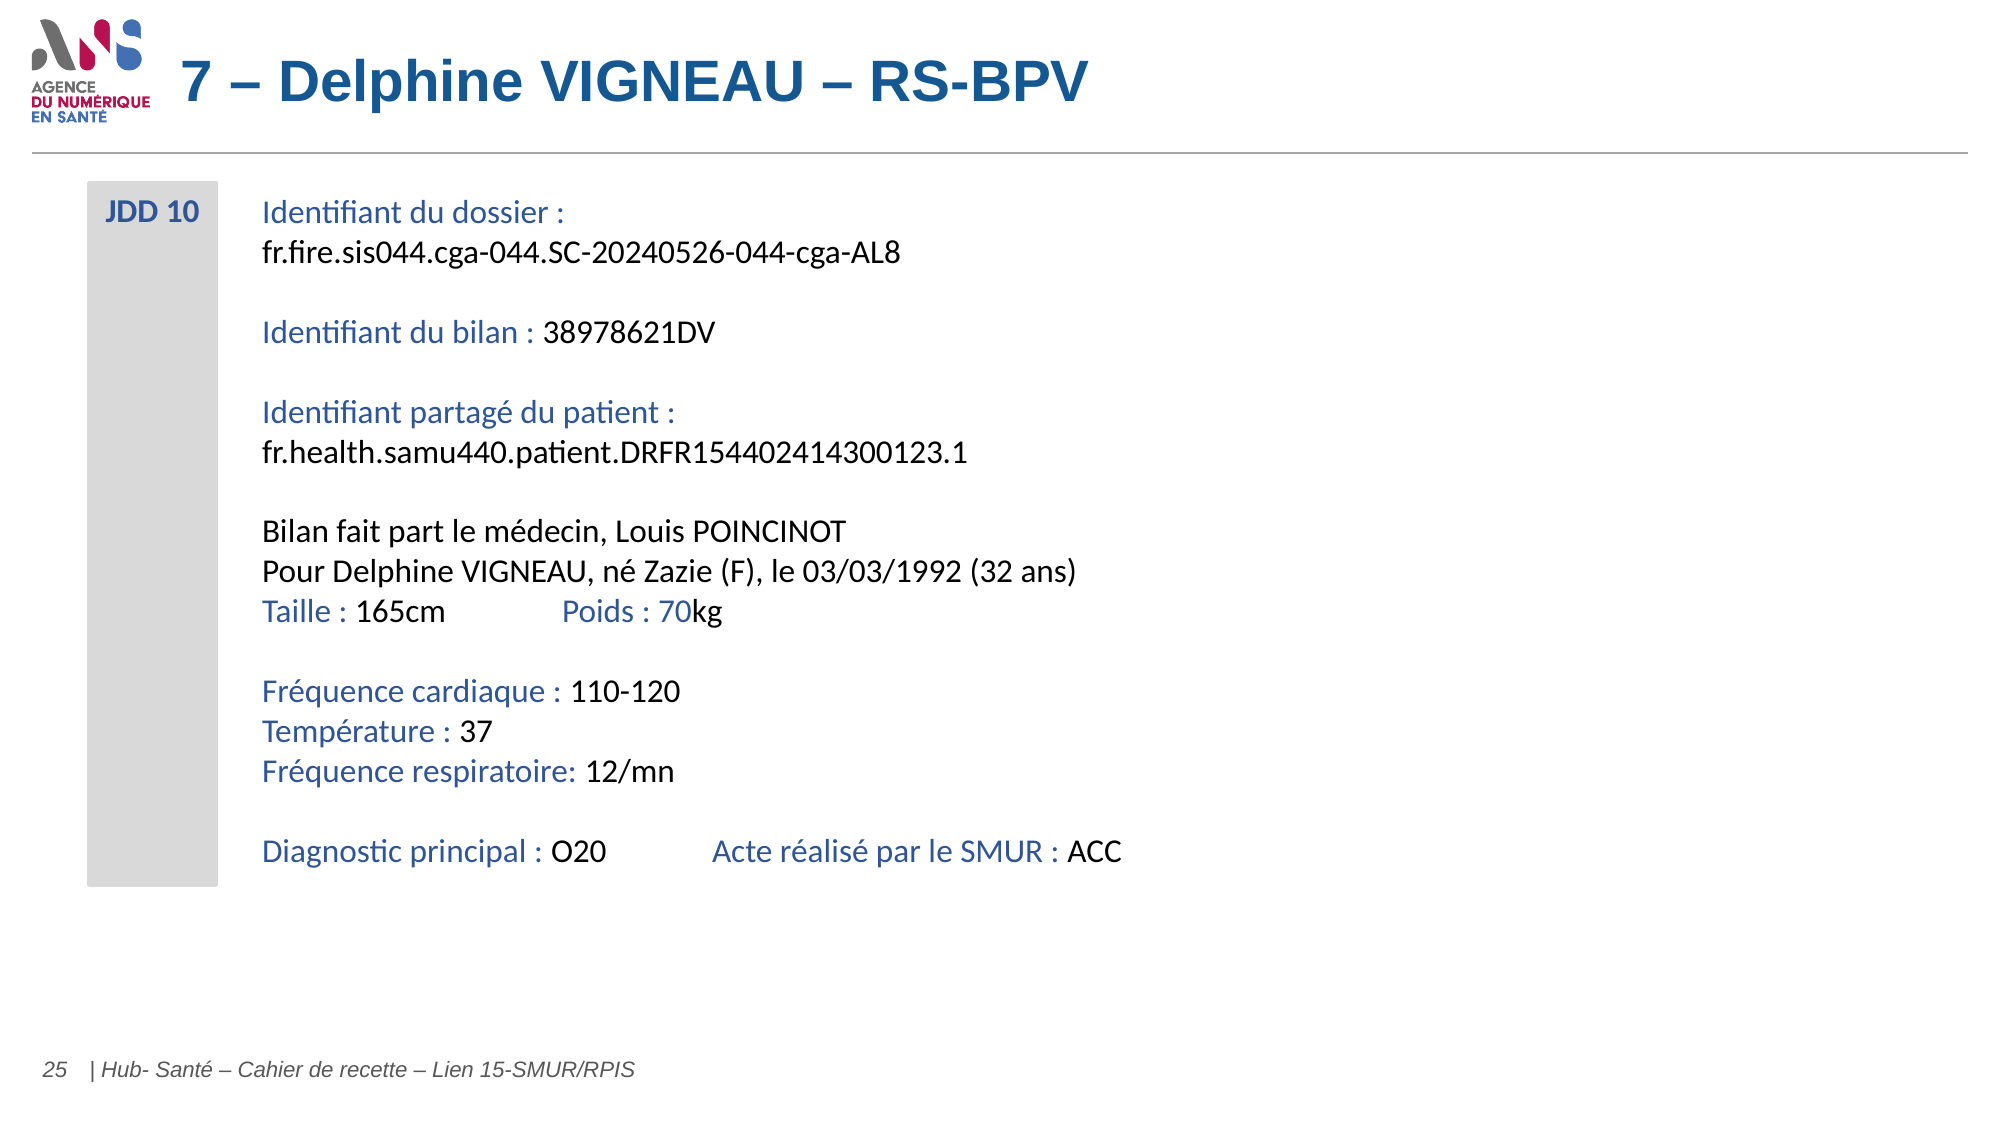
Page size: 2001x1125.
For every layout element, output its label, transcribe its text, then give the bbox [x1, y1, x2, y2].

slide_number 25 [23, 1038, 87, 1099]
text_box Identifiant du dossier : fr.fire.sis044.cga-044.SC-20240526-044-cga-AL8 Identifiant du bilan : 38978621DV Identifiant partagé du patient : fr.health.samu440.patient.DRFR154402414300123.1 Bilan fait part le médecin, Louis POINCINOT Pour Delphine VIGNEAU, né Zazie (F), le 03/03/1992 (32 ans) Taille : 165cm Poids : 70kg Fréquence cardiaque : 110-120 Température : 37 Fréquence respiratoire: 12/mn Diagnostic principal : O20 Acte réalisé par le SMUR : ACC [247, 182, 1244, 877]
text_box JDD 10 [87, 181, 218, 887]
picture [31, 19, 150, 123]
title 7 – Delphine VIGNEAU – RS-BPV [180, 19, 1945, 138]
footer | Hub- Santé – Cahier de recette – Lien 15-SMUR/RPIS [89, 1038, 1605, 1099]
